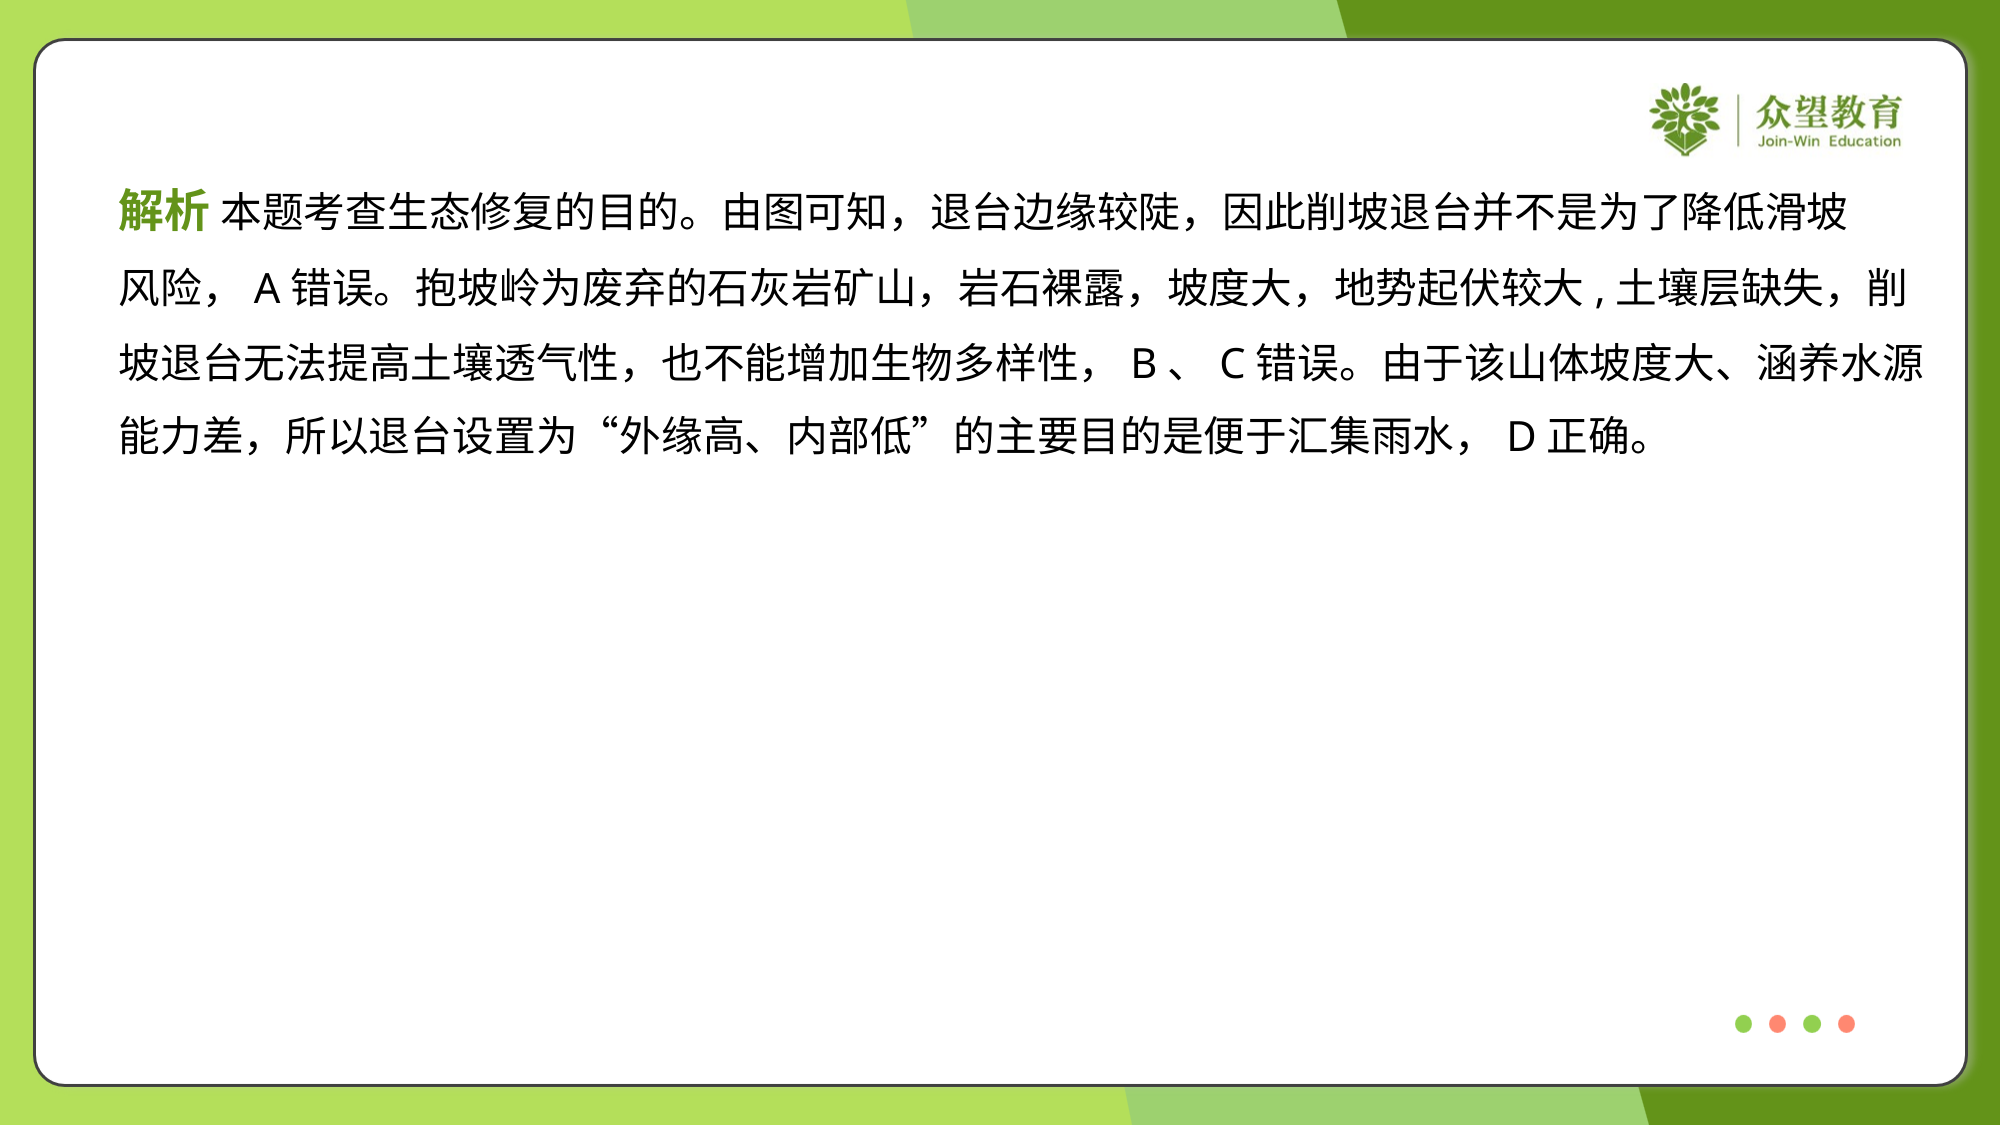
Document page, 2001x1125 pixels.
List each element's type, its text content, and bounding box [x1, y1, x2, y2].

text_box 解析 本题考查生态修复的目的。由图可知，退台边缘较陡，因此削坡退台并不是为了降低滑坡 风险，A错误。抱坡岭为废弃的石灰岩矿山，岩石裸露，坡度大，地势起伏较大,土壤层缺失，削 坡退台无法提高土壤透气性，也不能增加生物多样性，B、C错误。由于该山体坡度大、涵养水源 能力差，所以退台设置为“外缘高、内部低”的主要目的是便于汇集雨水，D正确。 [118, 159, 1883, 452]
picture [0, 0, 2000, 1125]
